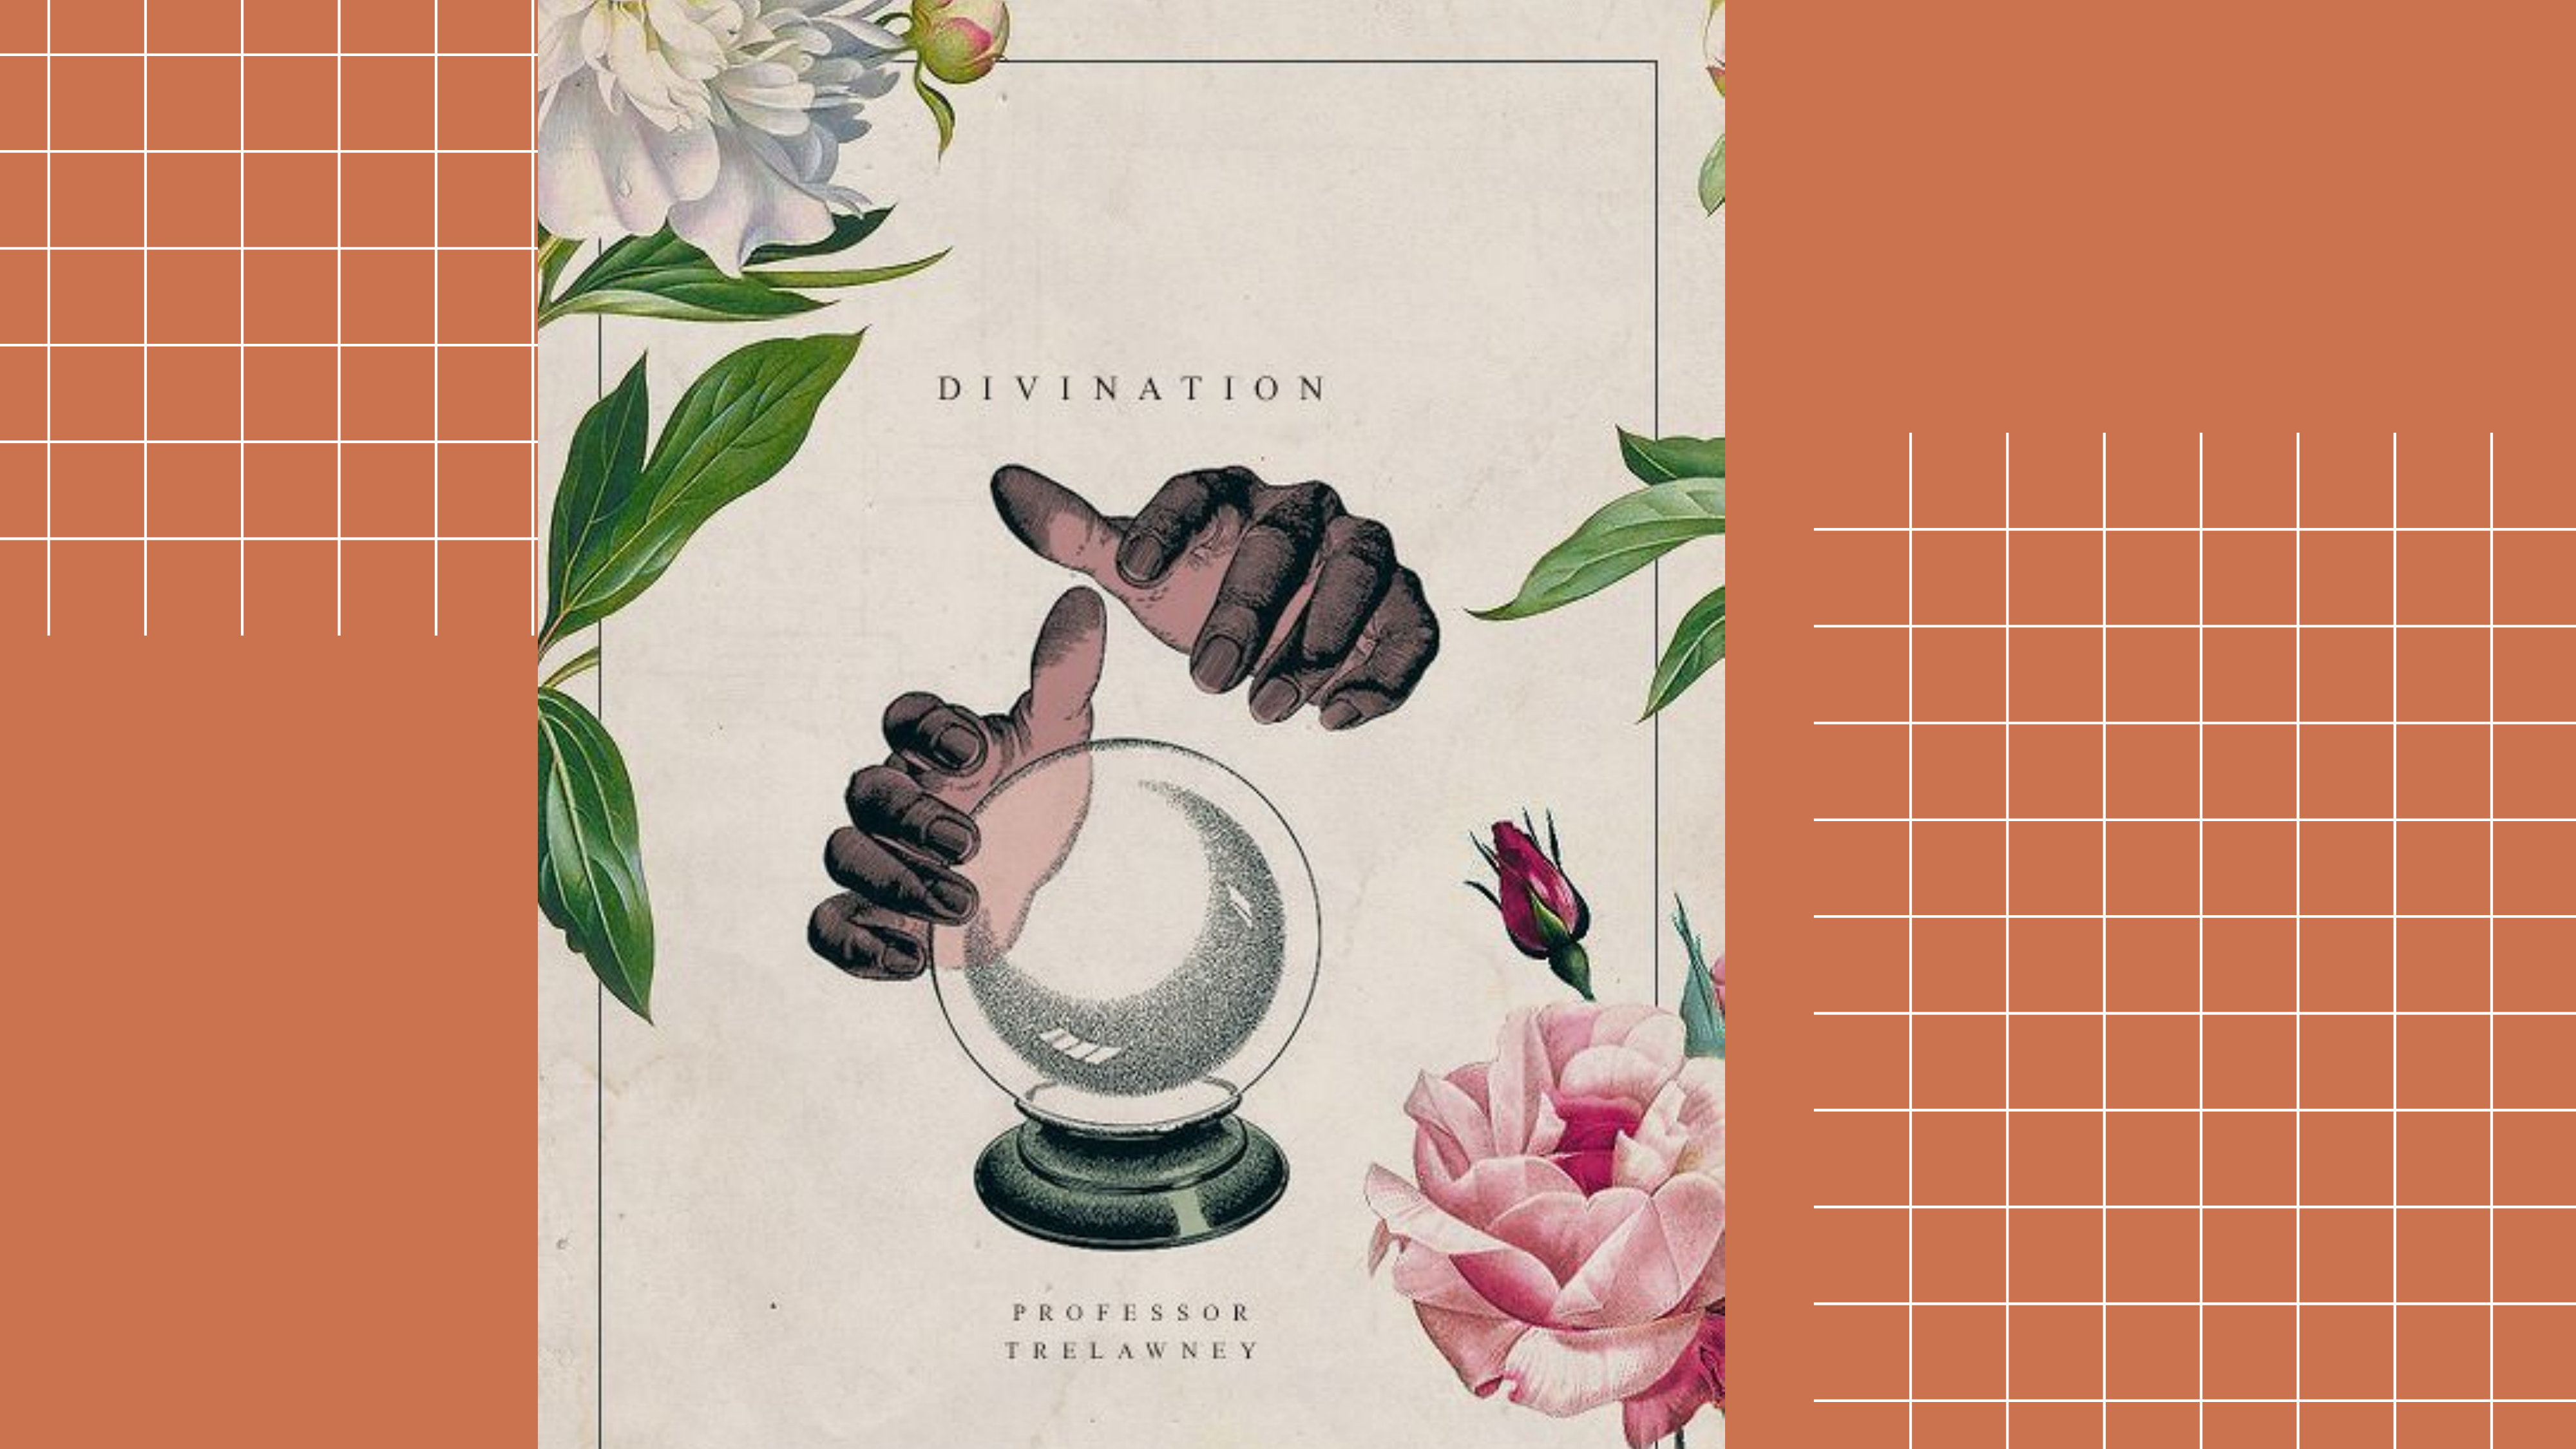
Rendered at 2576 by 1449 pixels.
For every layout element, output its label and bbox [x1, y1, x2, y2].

picture [538, 0, 1725, 1449]
text_box [0, 0, 538, 636]
text_box [1813, 432, 2576, 1449]
